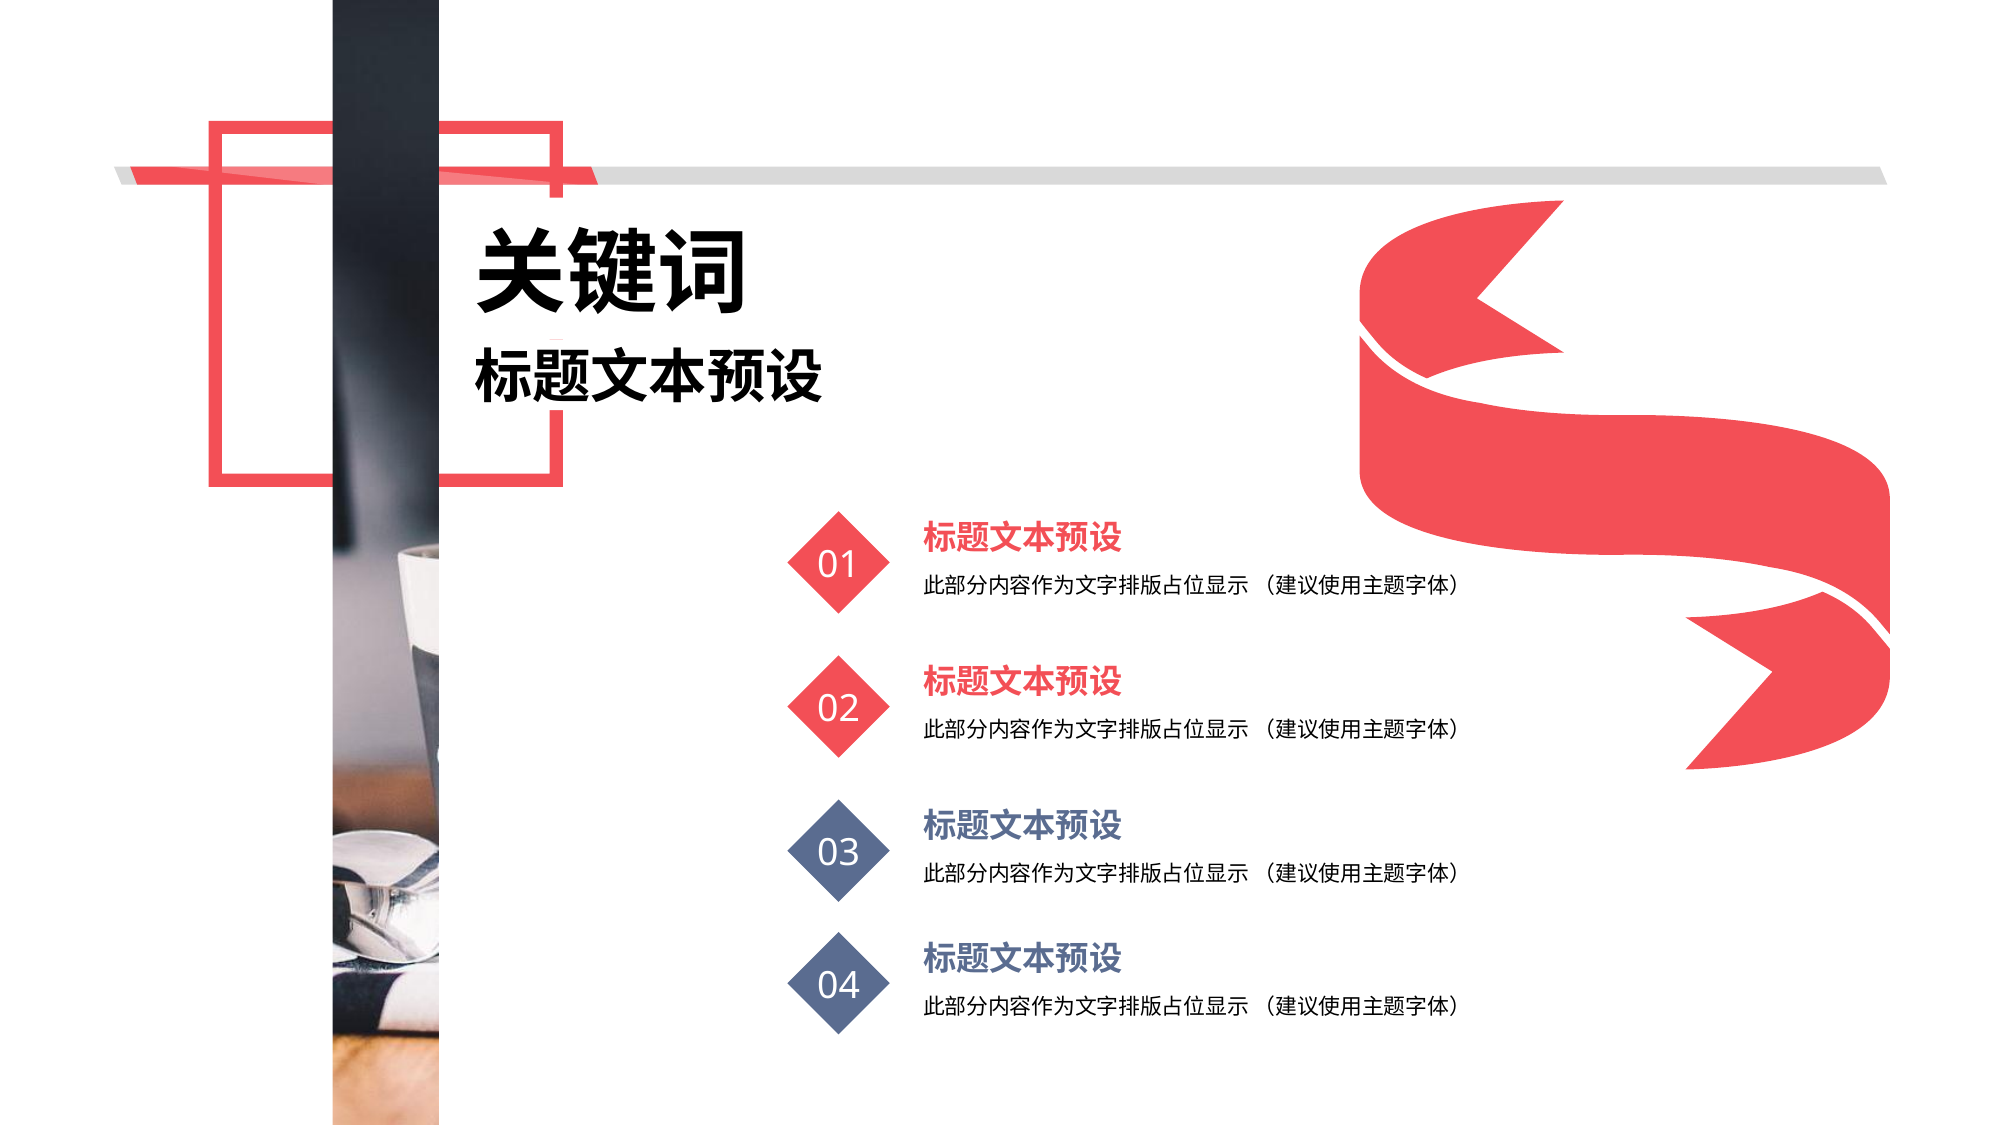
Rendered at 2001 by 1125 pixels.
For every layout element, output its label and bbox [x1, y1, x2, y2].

text_box [1515, 322, 1564, 357]
text_box [208, 0, 1515, 1125]
text_box [1685, 591, 1890, 770]
text_box [1515, 200, 1564, 256]
text_box [1515, 408, 1890, 635]
